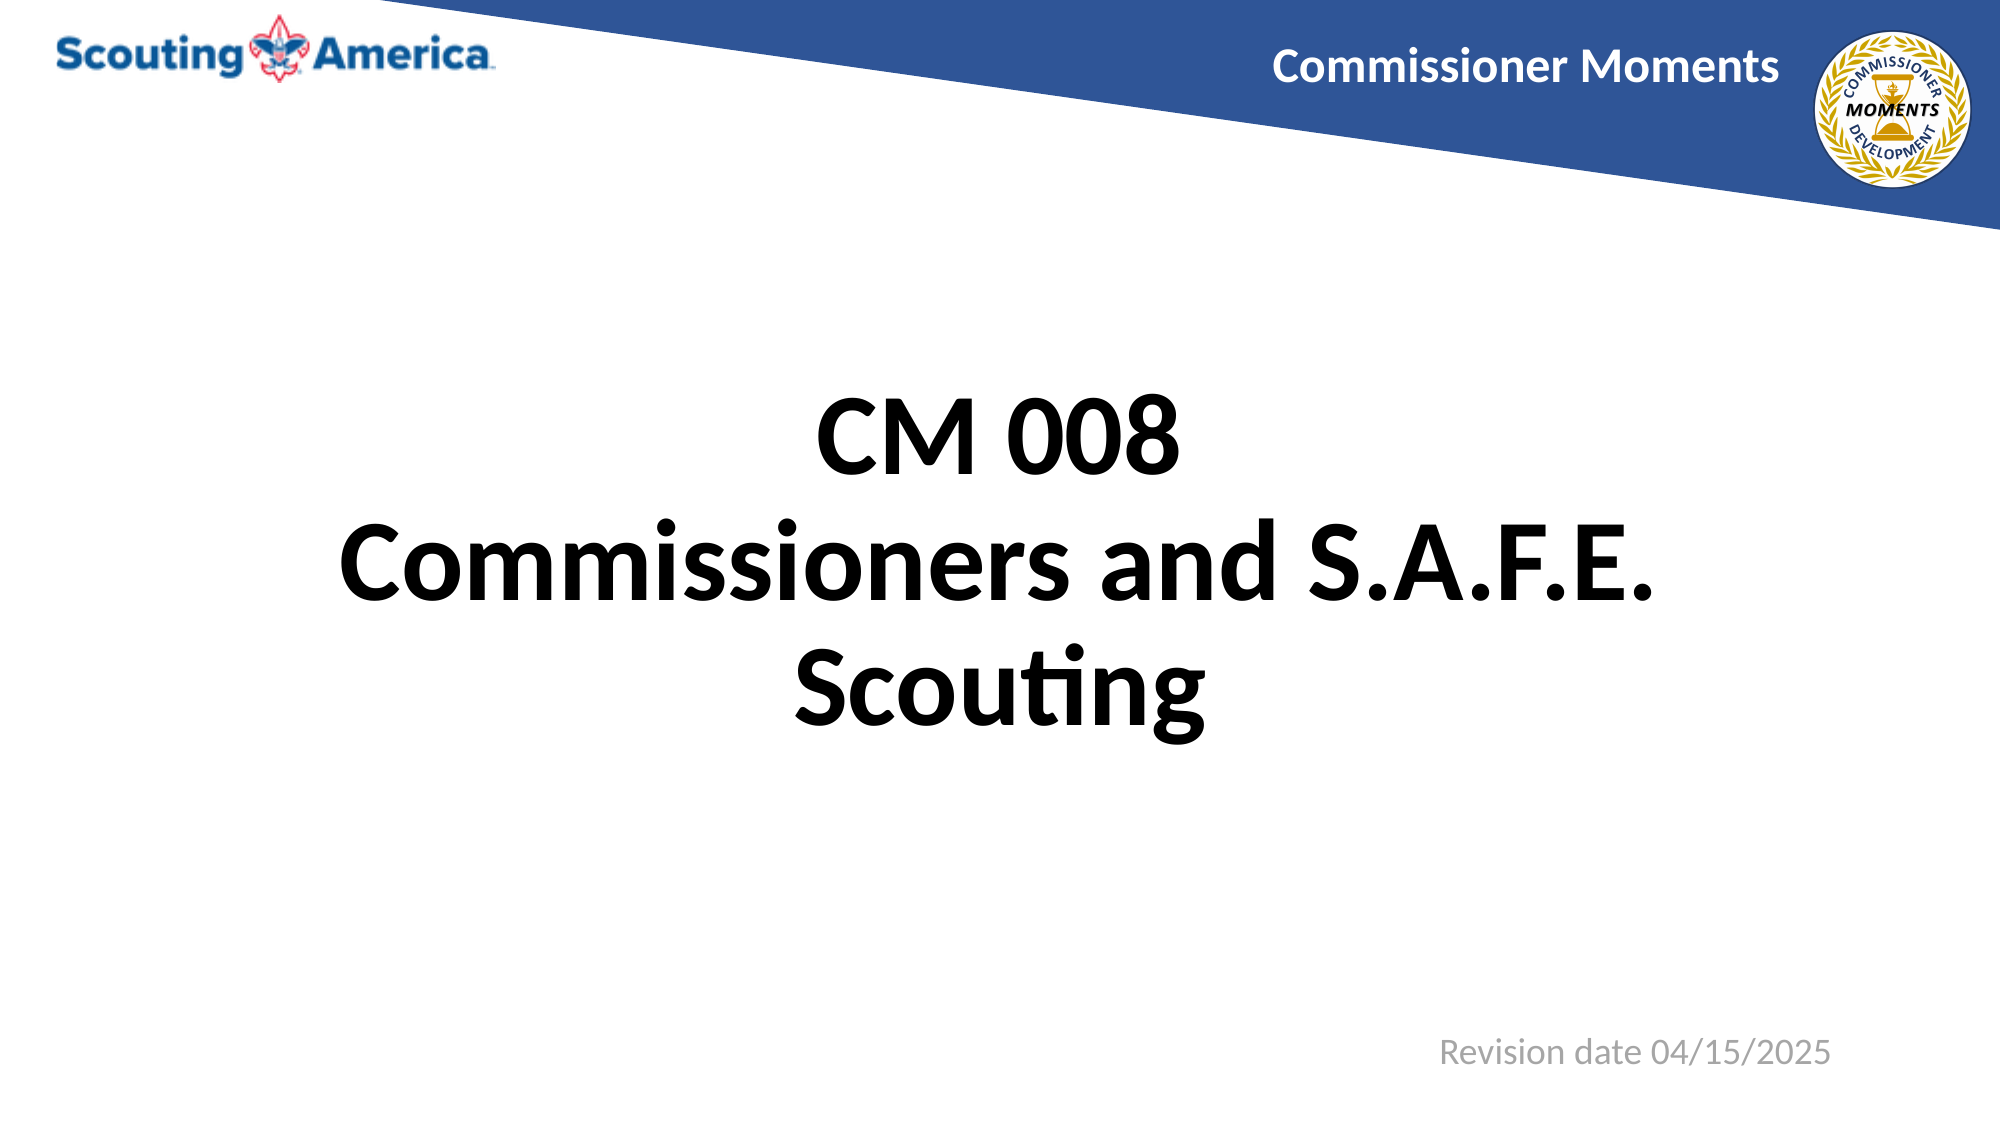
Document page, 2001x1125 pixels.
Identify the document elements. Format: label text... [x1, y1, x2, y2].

title CM 008 Commissioners and S.A.F.E. Scouting [249, 366, 1750, 759]
picture [1813, 30, 1972, 189]
picture [56, 14, 496, 83]
text_box Revision date 04/15/2025 [1382, 1019, 1889, 1080]
